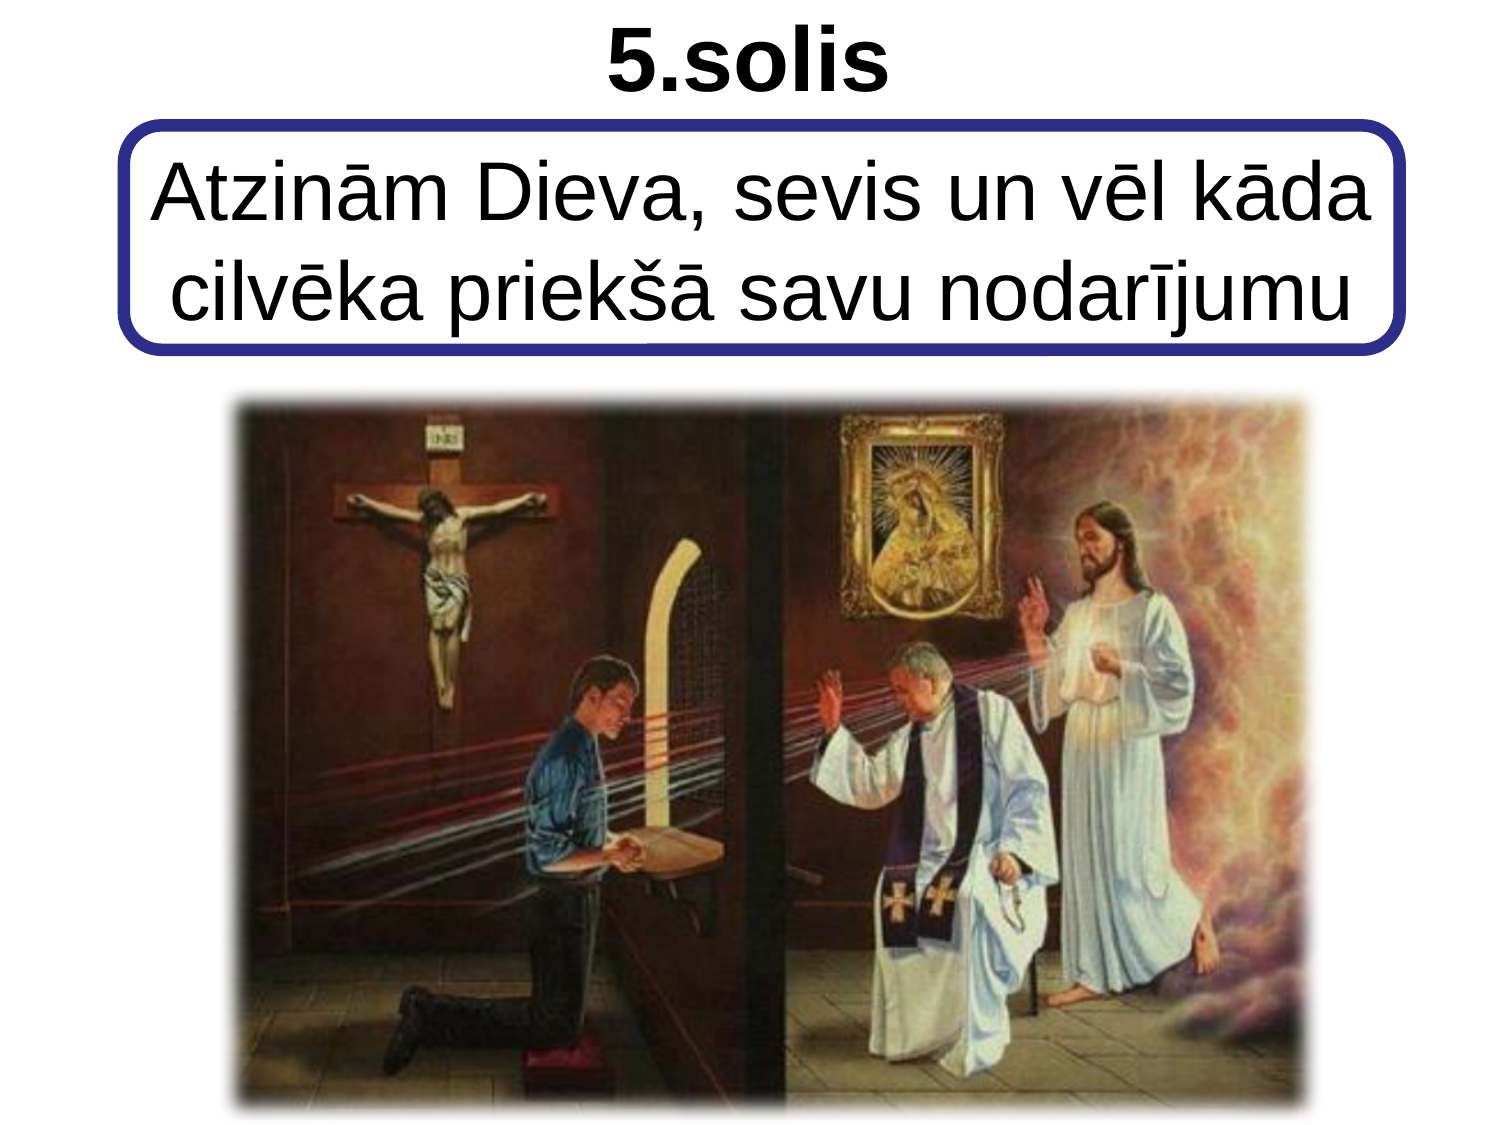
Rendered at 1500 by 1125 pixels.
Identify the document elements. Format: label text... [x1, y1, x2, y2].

text_box Atzinām Dieva, sevis un vēl kāda cilvēka priekšā savu nodarījumu [121, 123, 1402, 352]
title 5.solis [73, 0, 1425, 109]
picture [218, 383, 1324, 1125]
